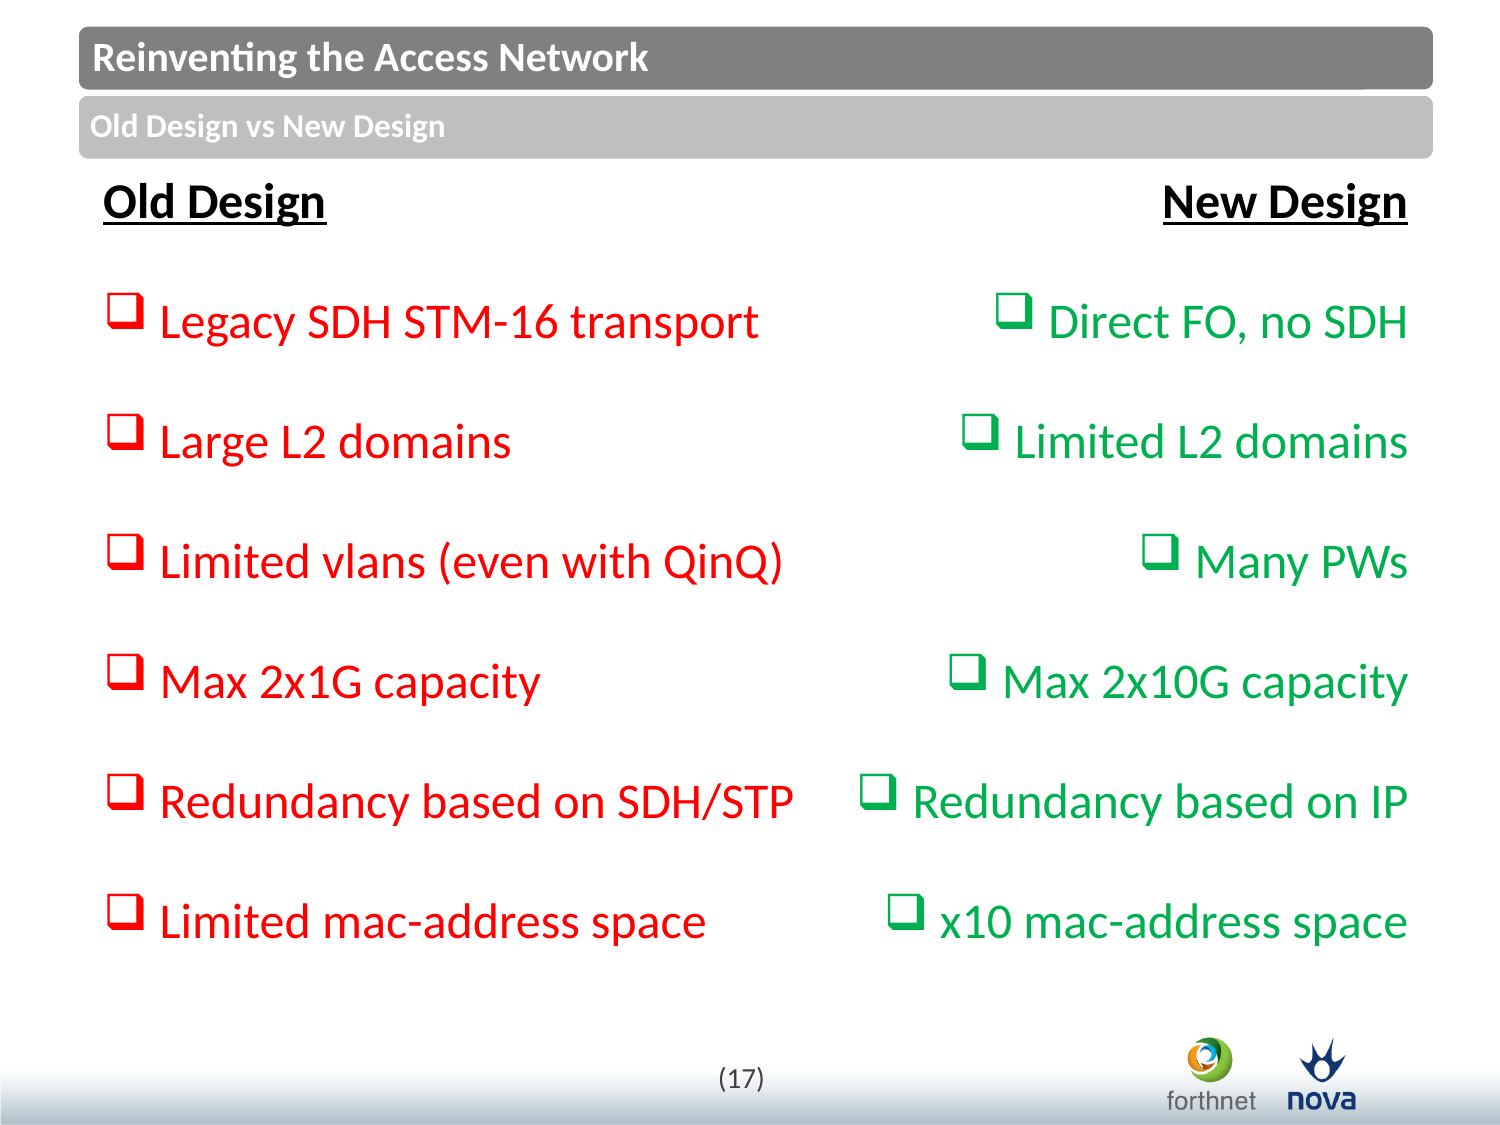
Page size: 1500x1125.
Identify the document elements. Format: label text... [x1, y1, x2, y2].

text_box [76, 24, 1436, 162]
text_box New Design Direct FO, no SDH Limited L2 domains Many PWs Max 2x10G capacity Redundancy based on IP x10 mac-address space [750, 169, 1424, 956]
slide_number (17) [703, 1046, 1054, 1107]
text_box Old Design Legacy SDH STM-16 transport Large L2 domains Limited vlans (even with QinQ) Max 2x1G capacity Redundancy based on SDH/STP Limited mac-address space [88, 169, 750, 956]
picture [2, 1010, 1500, 1125]
